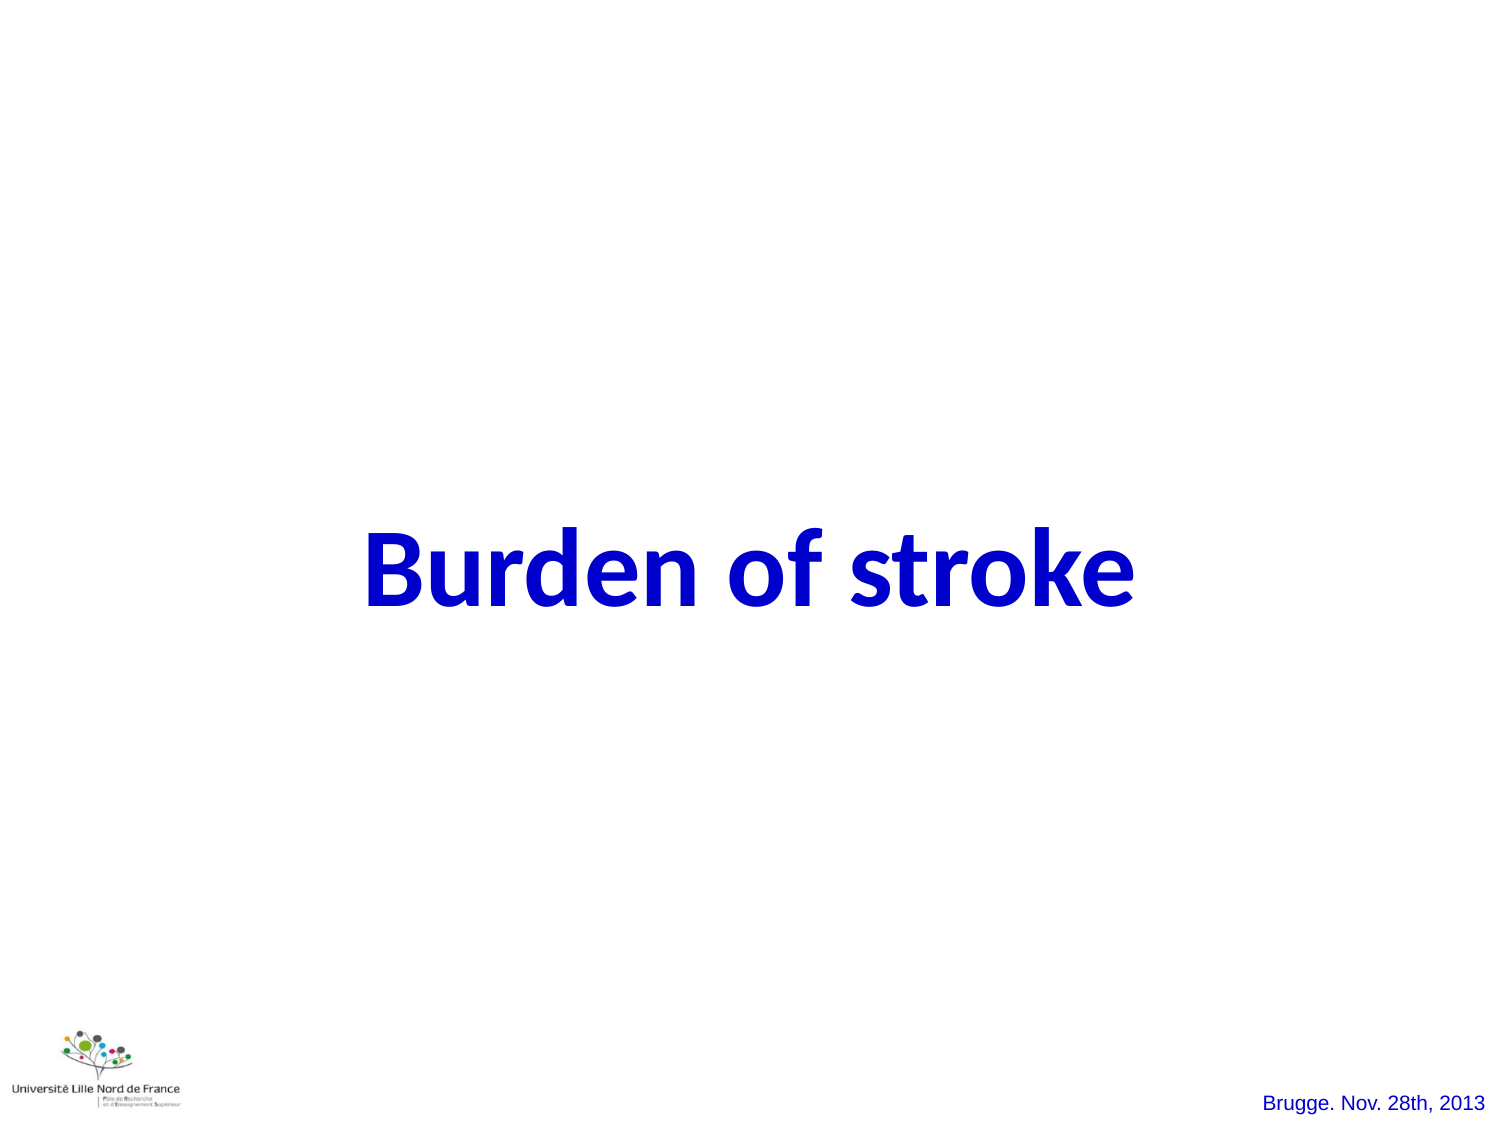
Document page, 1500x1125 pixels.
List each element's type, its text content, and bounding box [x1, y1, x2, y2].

title Burden of stroke [182, 467, 1318, 656]
picture [11, 1011, 183, 1123]
